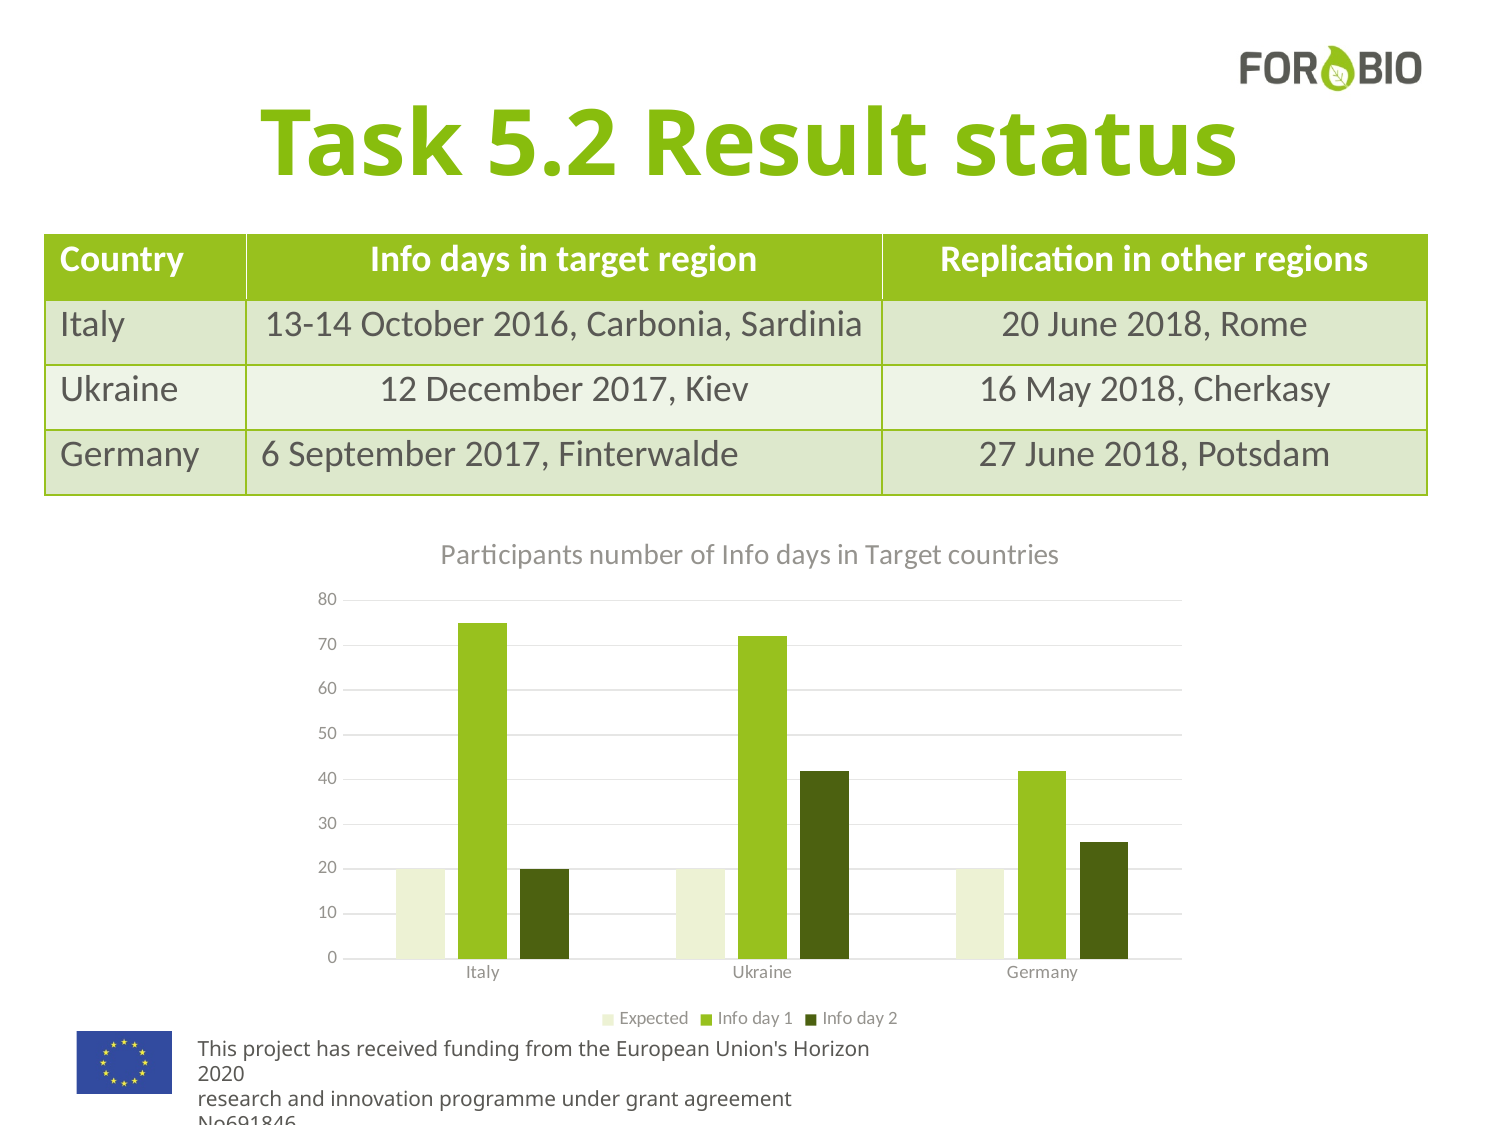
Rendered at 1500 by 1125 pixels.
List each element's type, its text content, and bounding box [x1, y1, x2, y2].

table_cell 13-14 October 2016, Carbonia, Sardinia [247, 301, 881, 364]
title Task 5.2 Result status [75, 45, 1425, 233]
table_cell 6 September 2017, Finterwalde [247, 431, 881, 494]
picture [76, 1031, 172, 1094]
table_cell 16 May 2018, Cherkasy [883, 366, 1426, 429]
table_cell 20 June 2018, Rome [883, 301, 1426, 364]
picture [1187, 23, 1473, 114]
table_cell Italy [46, 301, 245, 364]
table_cell 27 June 2018, Potsdam [883, 431, 1426, 494]
table_cell Ukraine [46, 366, 245, 429]
table_cell Germany [46, 431, 245, 494]
table_header Country [46, 236, 246, 299]
table_cell 12 December 2017, Kiev [247, 366, 881, 429]
table_header Info days in target region [247, 236, 882, 299]
table_header Replication in other regions [883, 236, 1426, 299]
chart [299, 514, 1201, 1036]
